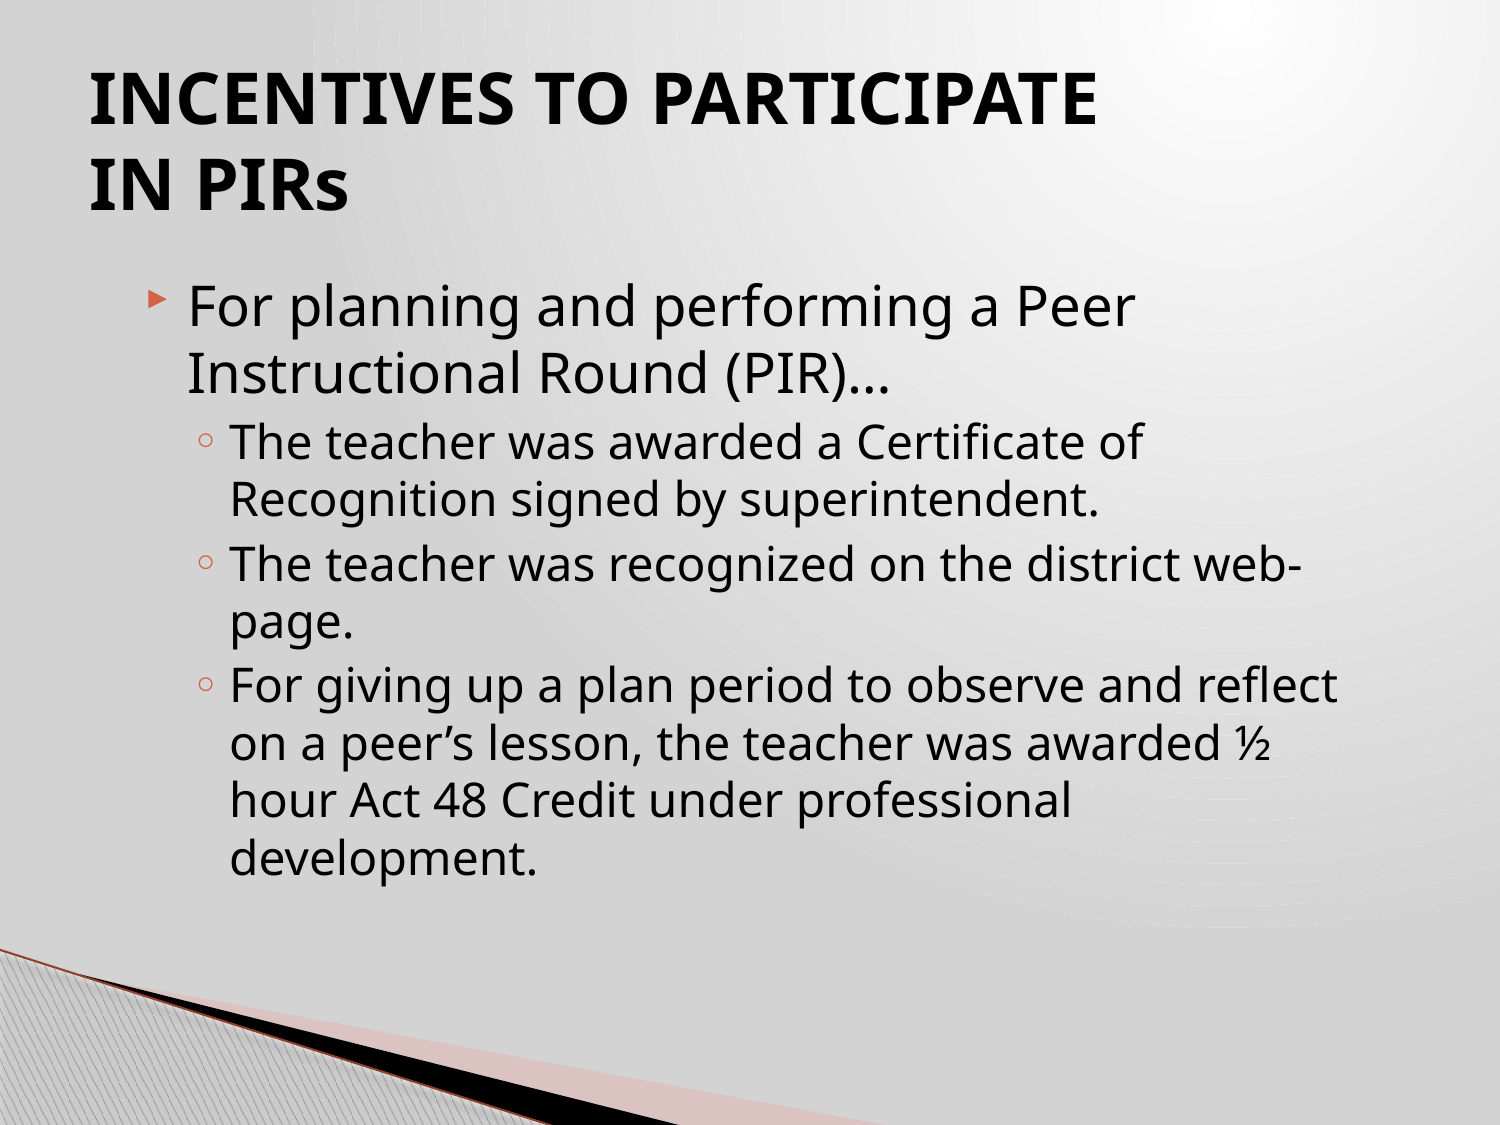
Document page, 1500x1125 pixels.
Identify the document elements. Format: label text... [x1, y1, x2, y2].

title INCENTIVES TO PARTICIPATE IN PIRs [75, 45, 1425, 233]
list For planning and performing a Peer Instructional Round (PIR)… The teacher was awarded a Certificate of Recognition signed by superintendent. The teacher was recognized on the district web-page. For giving up a plan period to observe and reflect on a peer’s lesson, the teacher was awarded ½ hour Act 48 Credit under professional development. [112, 262, 1400, 1063]
